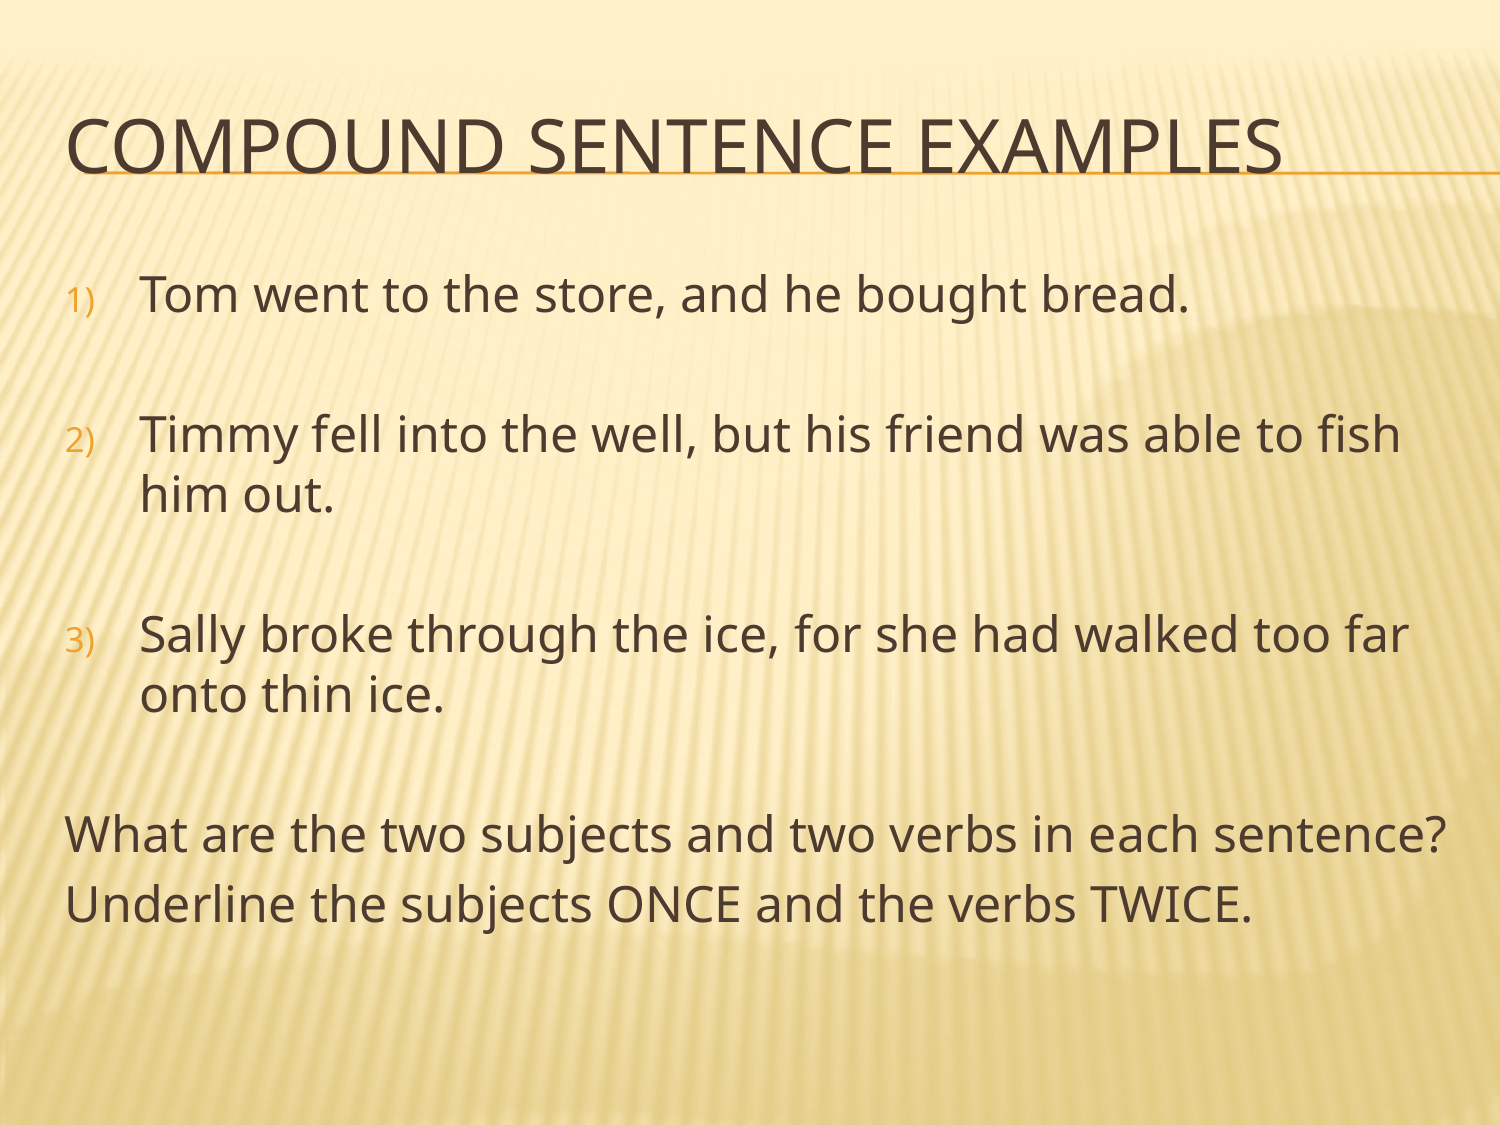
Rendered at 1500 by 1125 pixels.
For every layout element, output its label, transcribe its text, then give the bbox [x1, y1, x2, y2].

list Tom went to the store, and he bought bread. Timmy fell into the well, but his friend was able to fish him out. Sally broke through the ice, for she had walked too far onto thin ice. What are the two subjects and two verbs in each sentence? Underline the subjects ONCE and the verbs TWICE. [50, 254, 1475, 998]
title Compound Sentence Examples [50, 75, 1475, 213]
